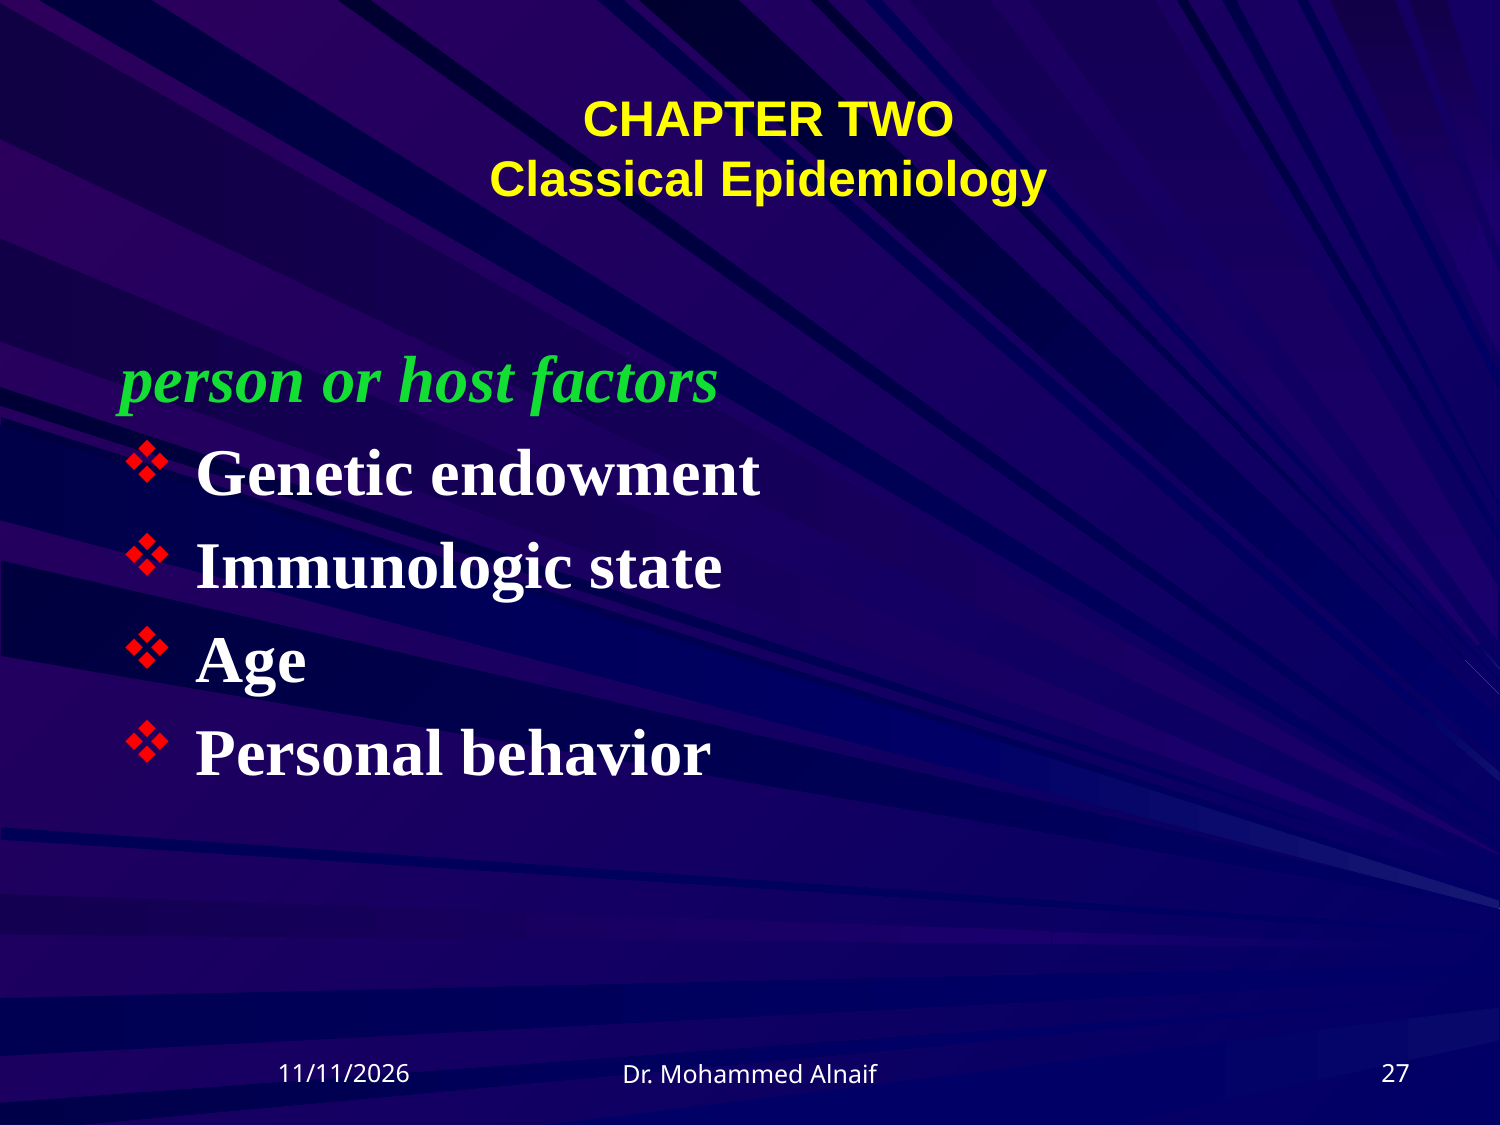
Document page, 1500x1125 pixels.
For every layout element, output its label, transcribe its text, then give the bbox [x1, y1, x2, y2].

slide_number 27 [1074, 1023, 1426, 1100]
subtitle person or host factors Genetic endowment Immunologic state Age Personal behavior [105, 327, 1400, 926]
title CHAPTER TWO Classical Epidemiology [93, 23, 1444, 270]
footer Dr. Mohammed Alnaif [512, 1024, 988, 1101]
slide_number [74, 1023, 426, 1100]
